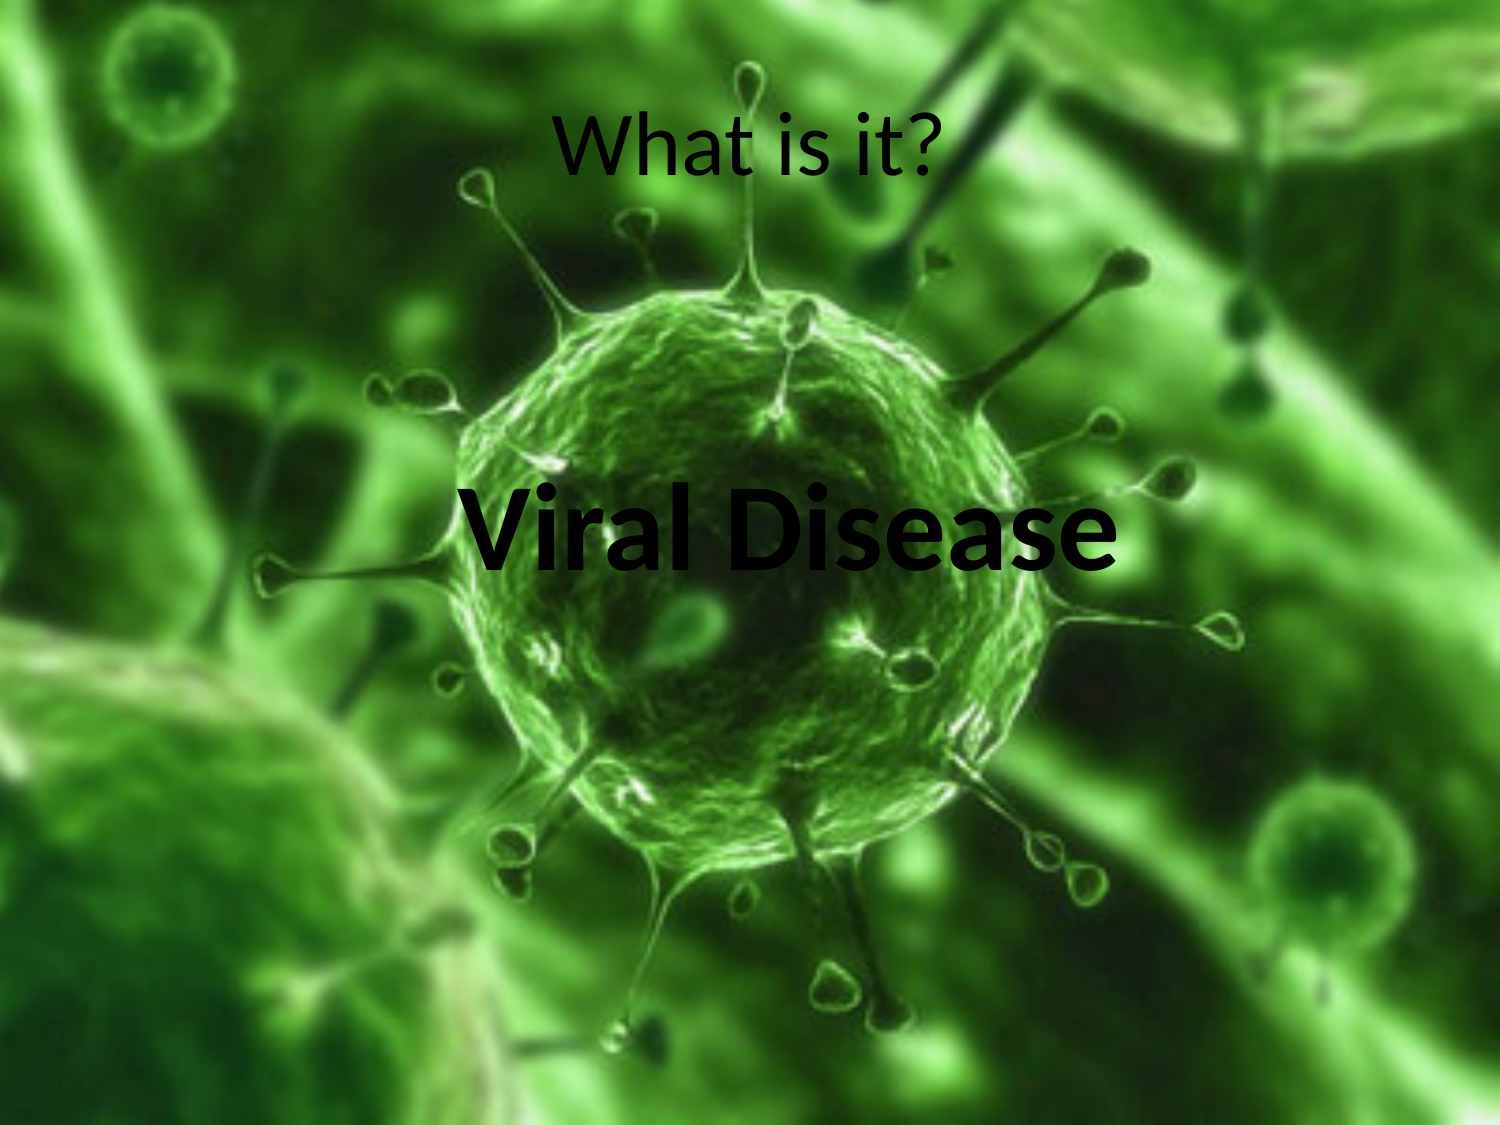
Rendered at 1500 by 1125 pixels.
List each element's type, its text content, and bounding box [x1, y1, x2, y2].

list Viral Disease [75, 262, 1425, 1005]
title What is it? [75, 45, 1425, 233]
picture [0, 0, 1500, 1125]
